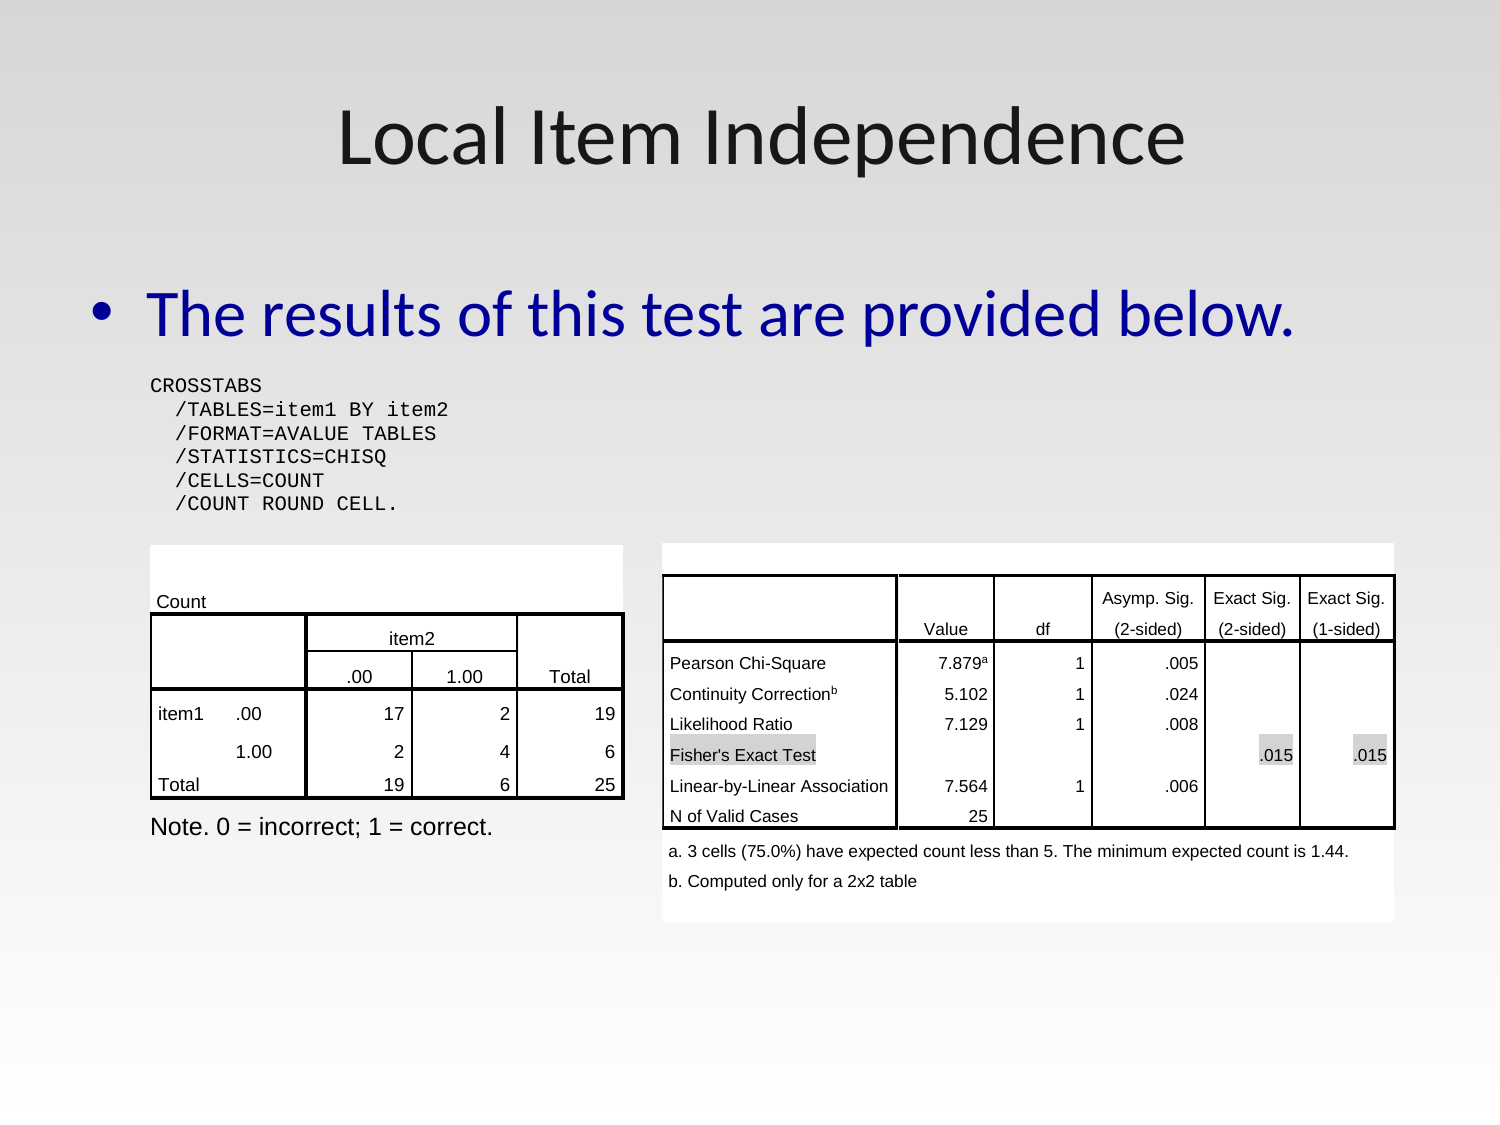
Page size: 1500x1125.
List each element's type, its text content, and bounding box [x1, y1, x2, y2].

list The results of this test are provided below. [75, 262, 1425, 1005]
picture [149, 374, 1156, 842]
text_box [662, 542, 1500, 971]
title Local Item Independence [24, 37, 1500, 225]
